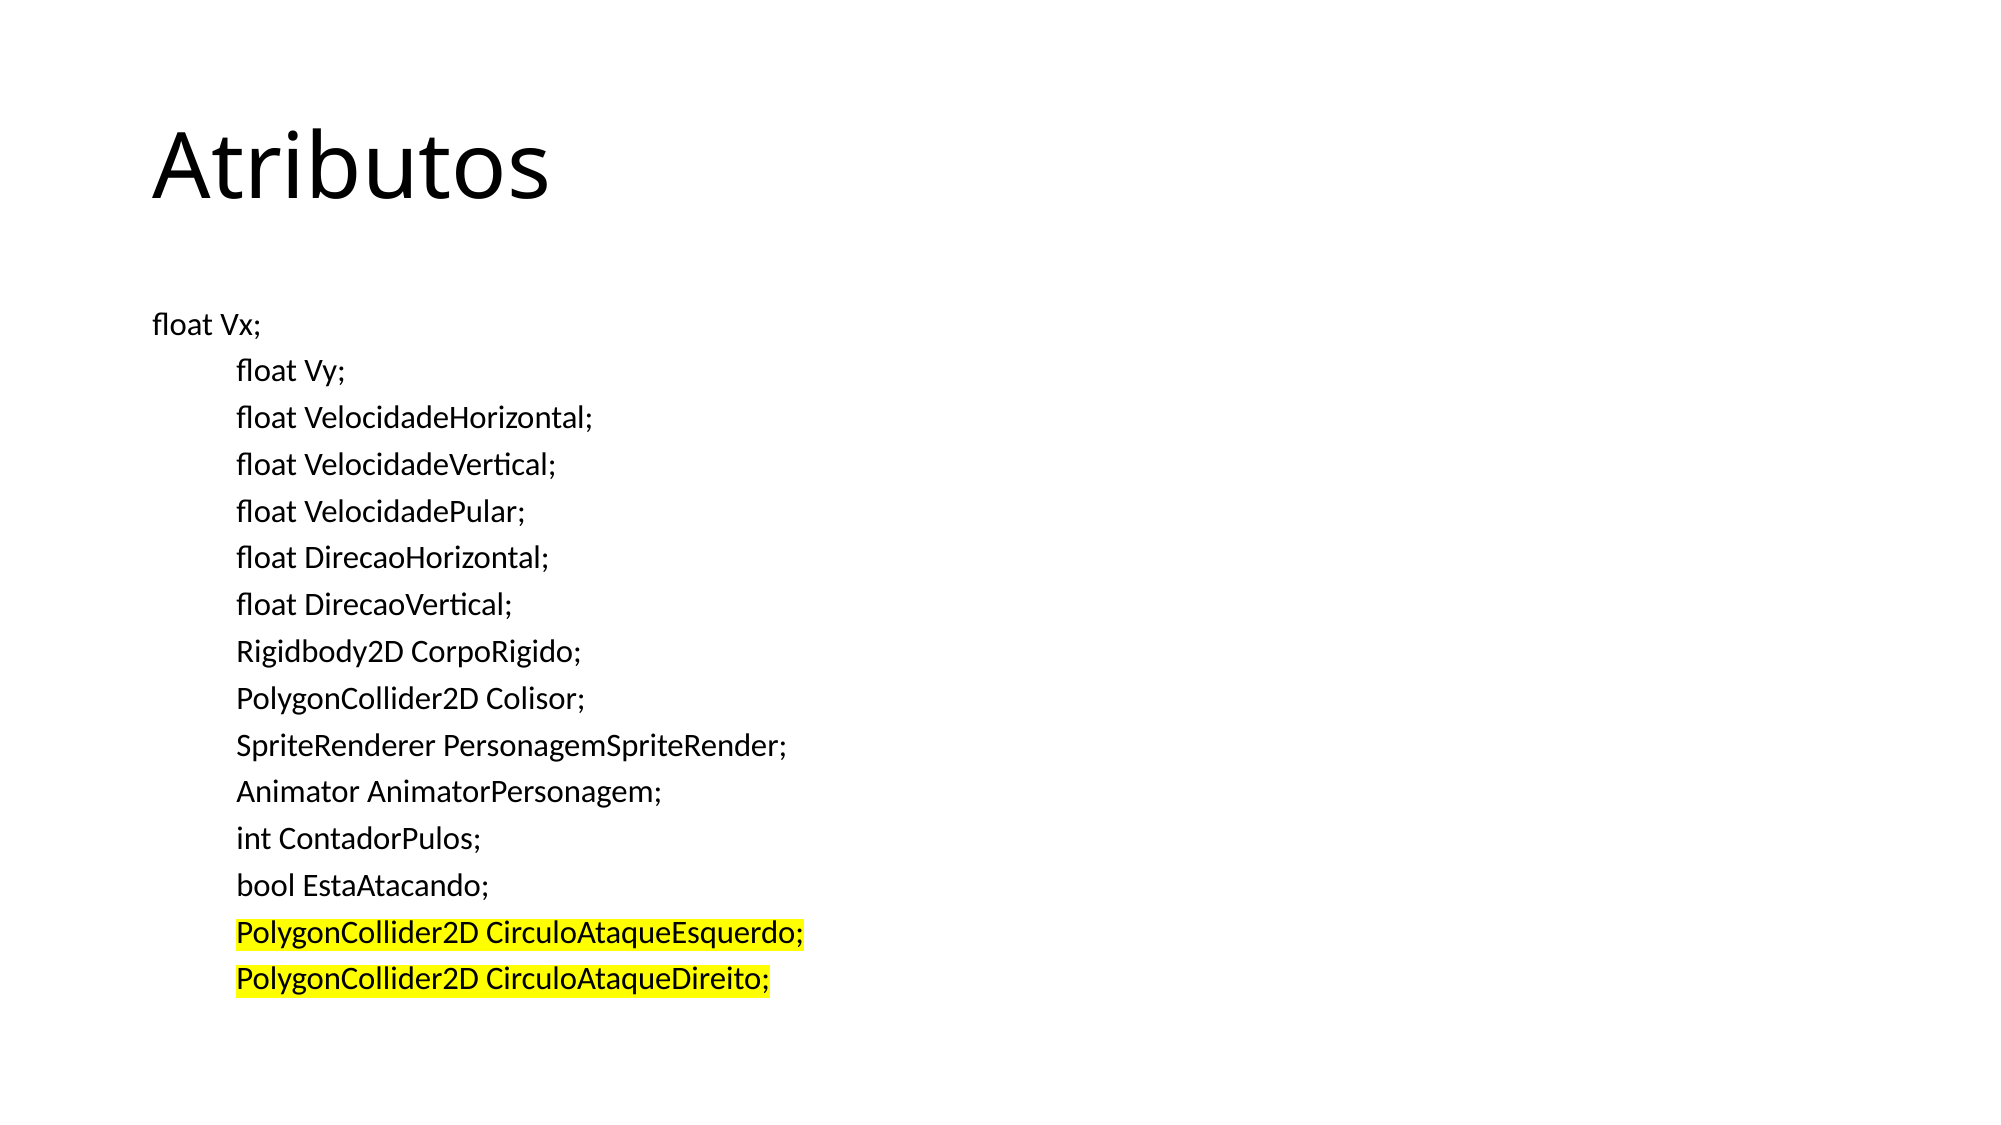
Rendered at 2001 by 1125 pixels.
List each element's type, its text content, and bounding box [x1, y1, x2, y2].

title Atributos [137, 59, 1863, 278]
list float Vx; float Vy; float VelocidadeHorizontal; float VelocidadeVertical; float VelocidadePular; float DirecaoHorizontal; float DirecaoVertical; Rigidbody2D CorpoRigido; PolygonCollider2D Colisor; SpriteRenderer PersonagemSpriteRender; Animator AnimatorPersonagem; int ContadorPulos; bool EstaAtacando; PolygonCollider2D CirculoAtaqueEsquerdo; PolygonCollider2D CirculoAtaqueDireito; [137, 299, 1863, 1014]
